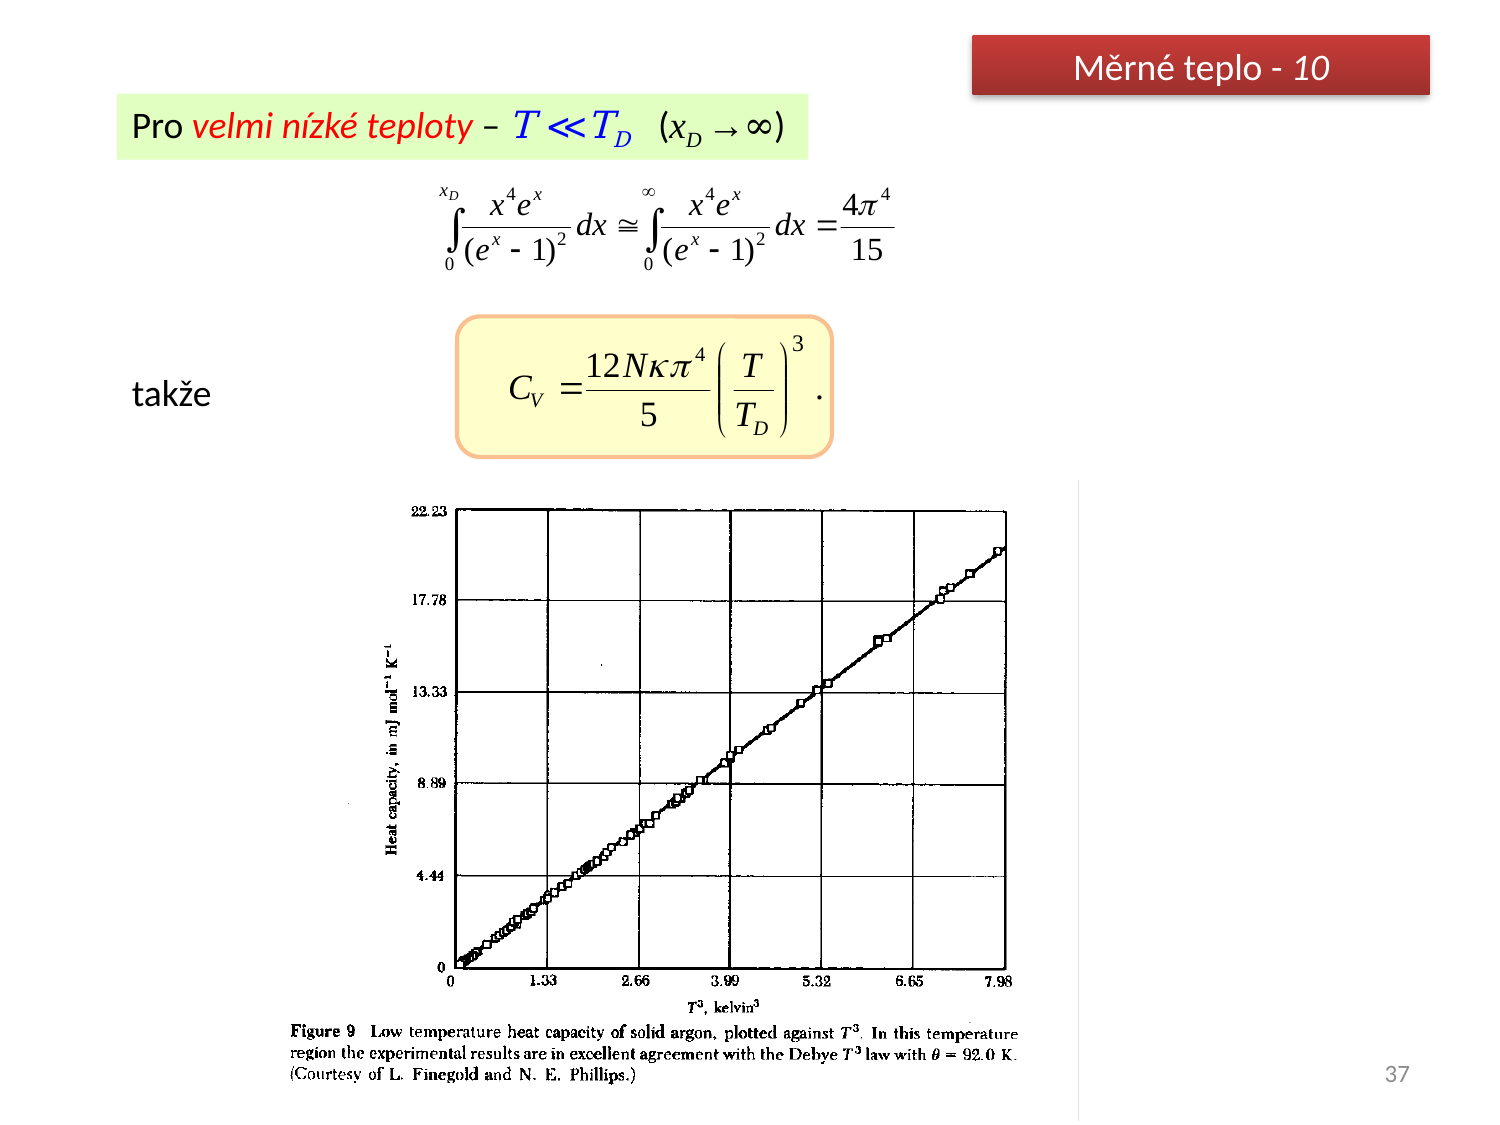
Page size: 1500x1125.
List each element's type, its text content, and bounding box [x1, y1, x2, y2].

slide_number 37 [1083, 1042, 1425, 1103]
text_box Pro velmi nízké teploty – T ≪TD (xD →∞) [117, 93, 809, 160]
text_box Měrné teplo - 10 [972, 35, 1430, 95]
picture [245, 480, 1079, 1122]
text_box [116, 175, 926, 458]
